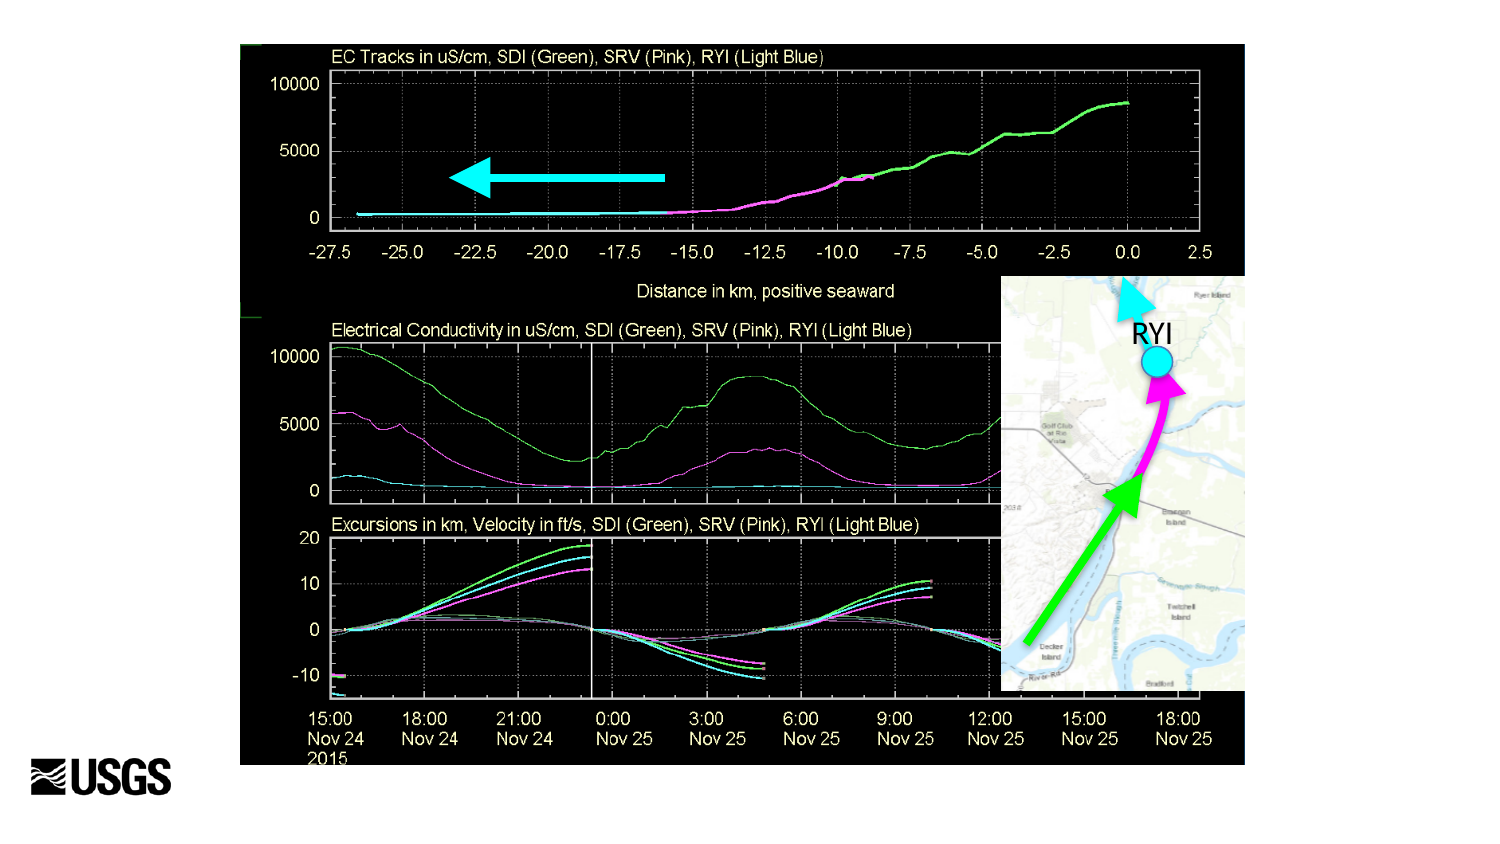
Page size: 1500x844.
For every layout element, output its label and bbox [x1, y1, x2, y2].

text_box [1122, 275, 1153, 359]
text_box [1025, 472, 1144, 645]
picture [0, 0, 1500, 844]
